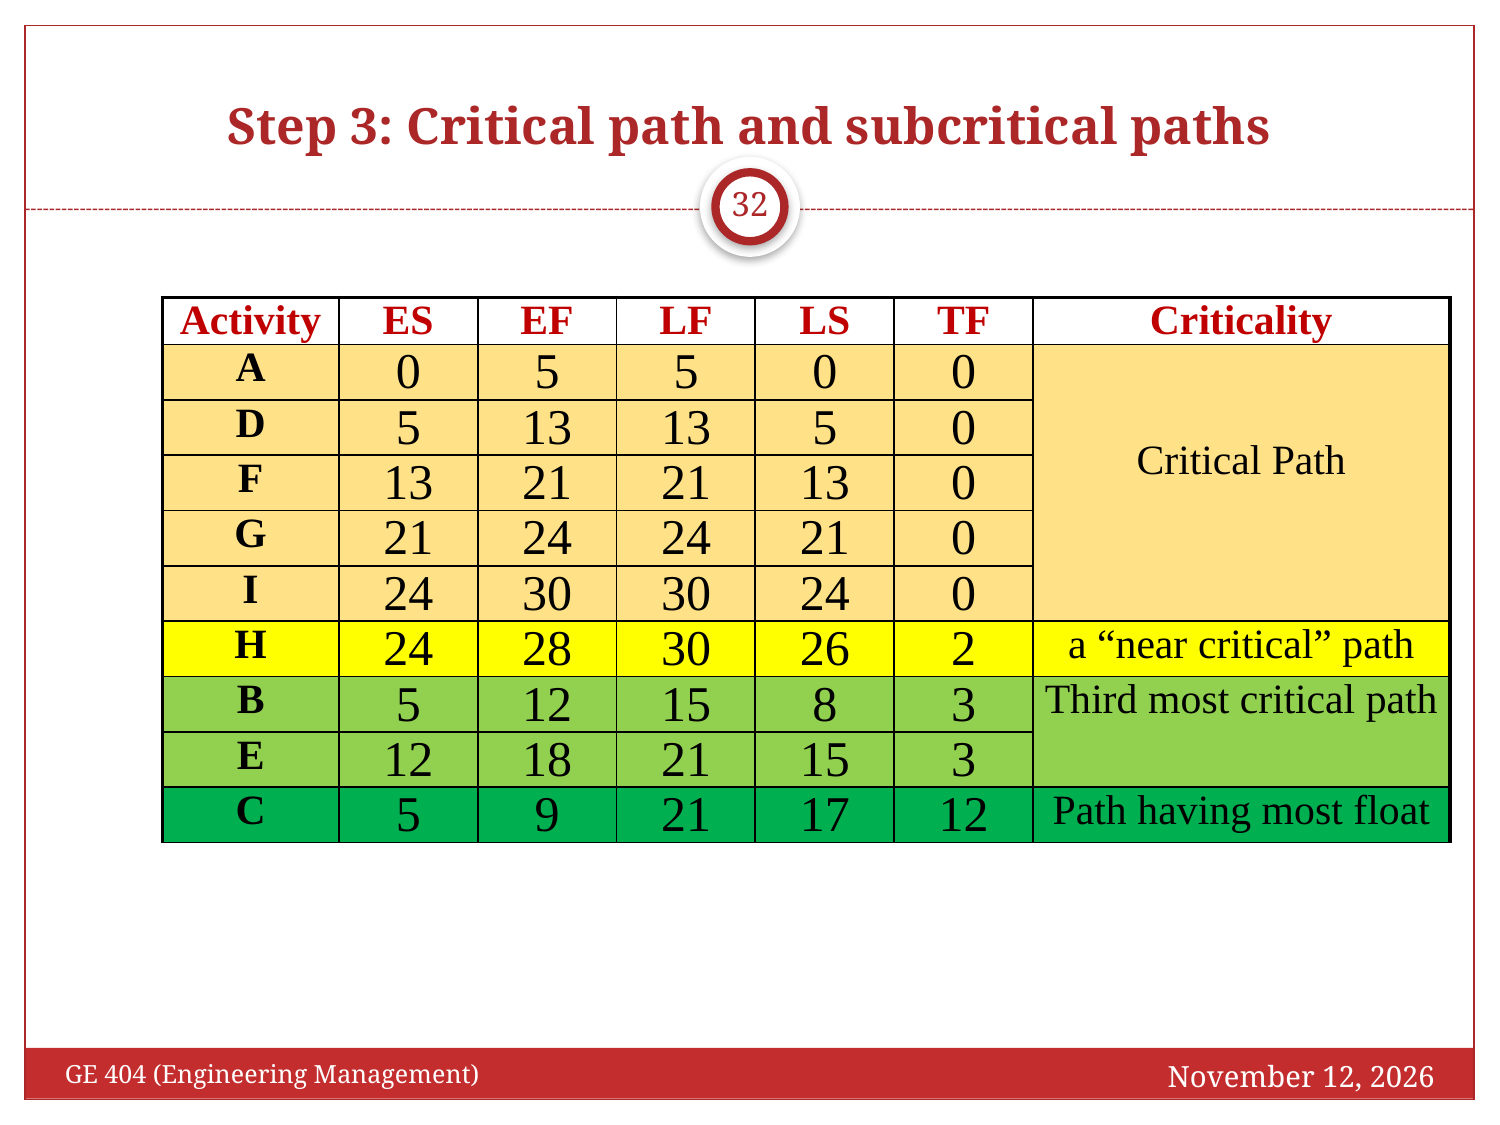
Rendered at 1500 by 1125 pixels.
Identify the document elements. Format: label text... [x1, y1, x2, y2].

table_cell 21 [617, 788, 754, 842]
table_cell 3 [895, 677, 1032, 731]
table_cell 13 [340, 456, 477, 510]
table_header Activity [164, 299, 338, 344]
table_cell 12 [340, 733, 477, 786]
table_cell Path having most float [1034, 788, 1448, 842]
table_cell 13 [617, 401, 754, 454]
table_cell 5 [340, 677, 477, 731]
table_cell H [164, 622, 338, 676]
table_cell 15 [756, 733, 893, 786]
table_cell E [164, 733, 338, 786]
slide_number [950, 1050, 1450, 1111]
table_cell 15 [617, 677, 754, 731]
slide_number 32 [712, 169, 788, 243]
table_cell 13 [756, 456, 893, 510]
table_cell 30 [617, 622, 754, 676]
table_cell 30 [617, 567, 754, 620]
table_cell C [164, 788, 338, 842]
table_cell 5 [756, 401, 893, 454]
table_header TF [895, 299, 1032, 344]
table_cell 5 [340, 401, 477, 454]
table_cell 5 [340, 788, 477, 842]
table_cell 5 [617, 345, 754, 399]
table_cell 24 [479, 511, 616, 565]
table_cell 0 [340, 345, 477, 399]
table_header EF [479, 299, 616, 344]
table_cell Third most critical path [1034, 677, 1448, 786]
table_cell 8 [756, 677, 893, 731]
table_cell 0 [895, 401, 1032, 454]
table_cell 24 [617, 511, 754, 565]
table_cell a “near critical” path [1034, 622, 1448, 676]
table_cell 0 [756, 345, 893, 399]
table_cell 18 [479, 733, 616, 786]
table_cell 0 [895, 567, 1032, 620]
table_cell 26 [756, 622, 893, 676]
table_cell 24 [340, 567, 477, 620]
title Step 3: Critical path and subcritical paths [49, 37, 1450, 162]
table_cell 0 [895, 345, 1032, 399]
table_cell 30 [479, 567, 616, 620]
table_header LF [617, 299, 754, 344]
table_cell Critical Path [1034, 345, 1448, 620]
table_cell 0 [895, 511, 1032, 565]
table_cell B [164, 677, 338, 731]
table_cell 17 [756, 788, 893, 842]
table_header LS [756, 299, 893, 344]
footer GE 404 (Engineering Management) [50, 1051, 638, 1112]
table_cell 21 [756, 511, 893, 565]
table_cell 5 [479, 345, 616, 399]
table_cell D [164, 401, 338, 454]
table_cell 12 [479, 677, 616, 731]
table_cell I [164, 567, 338, 620]
table_cell G [164, 511, 338, 565]
table_header Criticality [1034, 299, 1448, 344]
table_cell 24 [756, 567, 893, 620]
table_cell 9 [479, 788, 616, 842]
table_cell 21 [617, 456, 754, 510]
table_cell 2 [895, 622, 1032, 676]
table_cell 0 [895, 456, 1032, 510]
table_cell F [164, 456, 338, 510]
table_cell 12 [895, 788, 1032, 842]
table_cell A [164, 345, 338, 399]
table_cell 28 [479, 622, 616, 676]
table_cell 21 [340, 511, 477, 565]
table_cell 13 [479, 401, 616, 454]
table_header ES [340, 299, 477, 344]
table_cell 21 [479, 456, 616, 510]
table_cell 3 [895, 733, 1032, 786]
table_cell 21 [617, 733, 754, 786]
table_cell 24 [340, 622, 477, 676]
